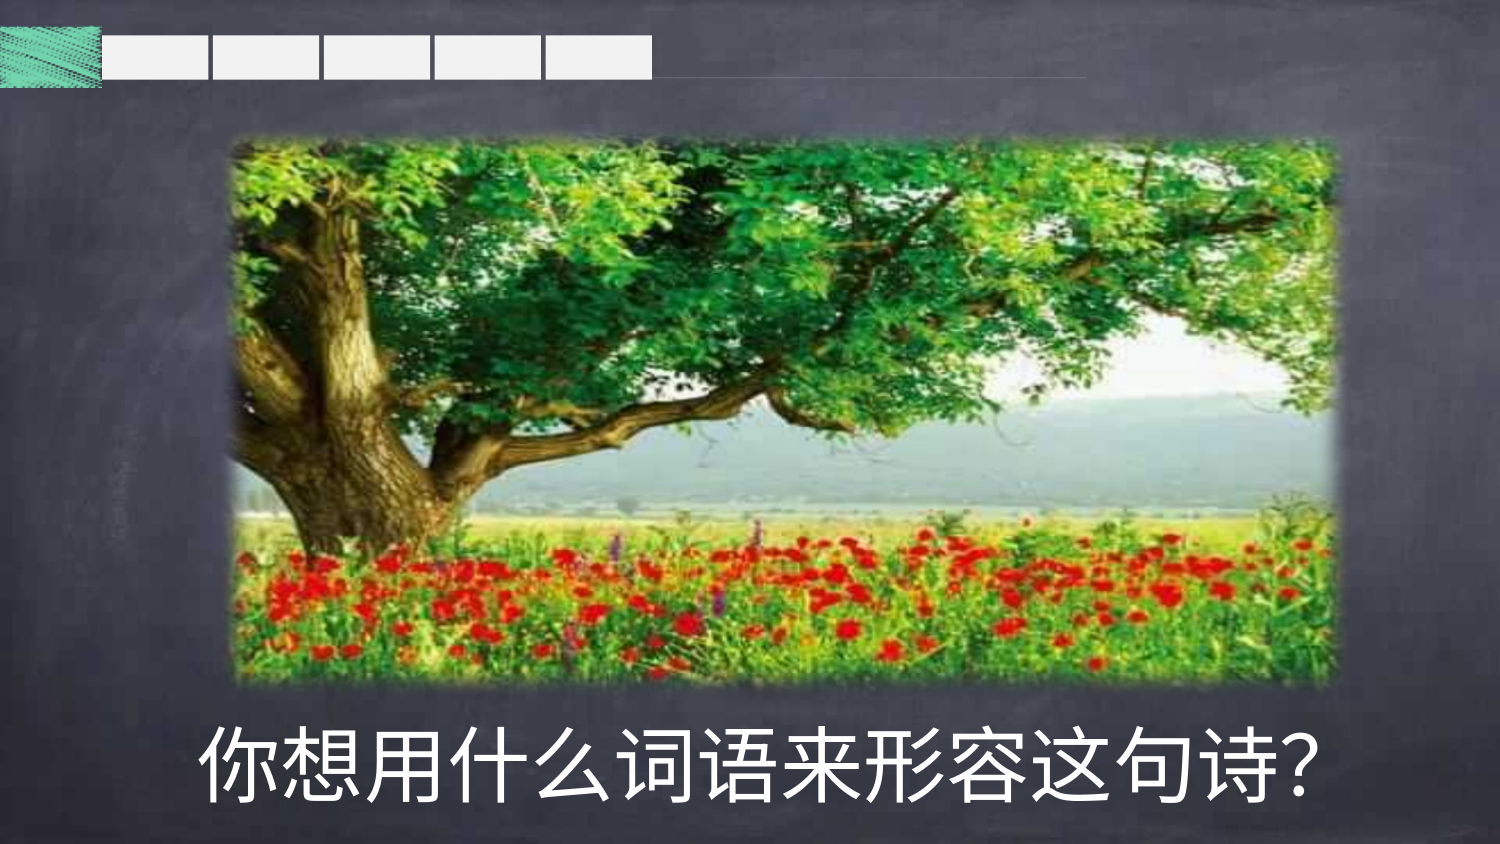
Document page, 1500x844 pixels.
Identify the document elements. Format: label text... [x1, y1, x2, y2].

text_box 你想用什么词语来形容这句诗？ [182, 705, 1306, 821]
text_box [0, 25, 1087, 104]
picture [0, 0, 1500, 844]
